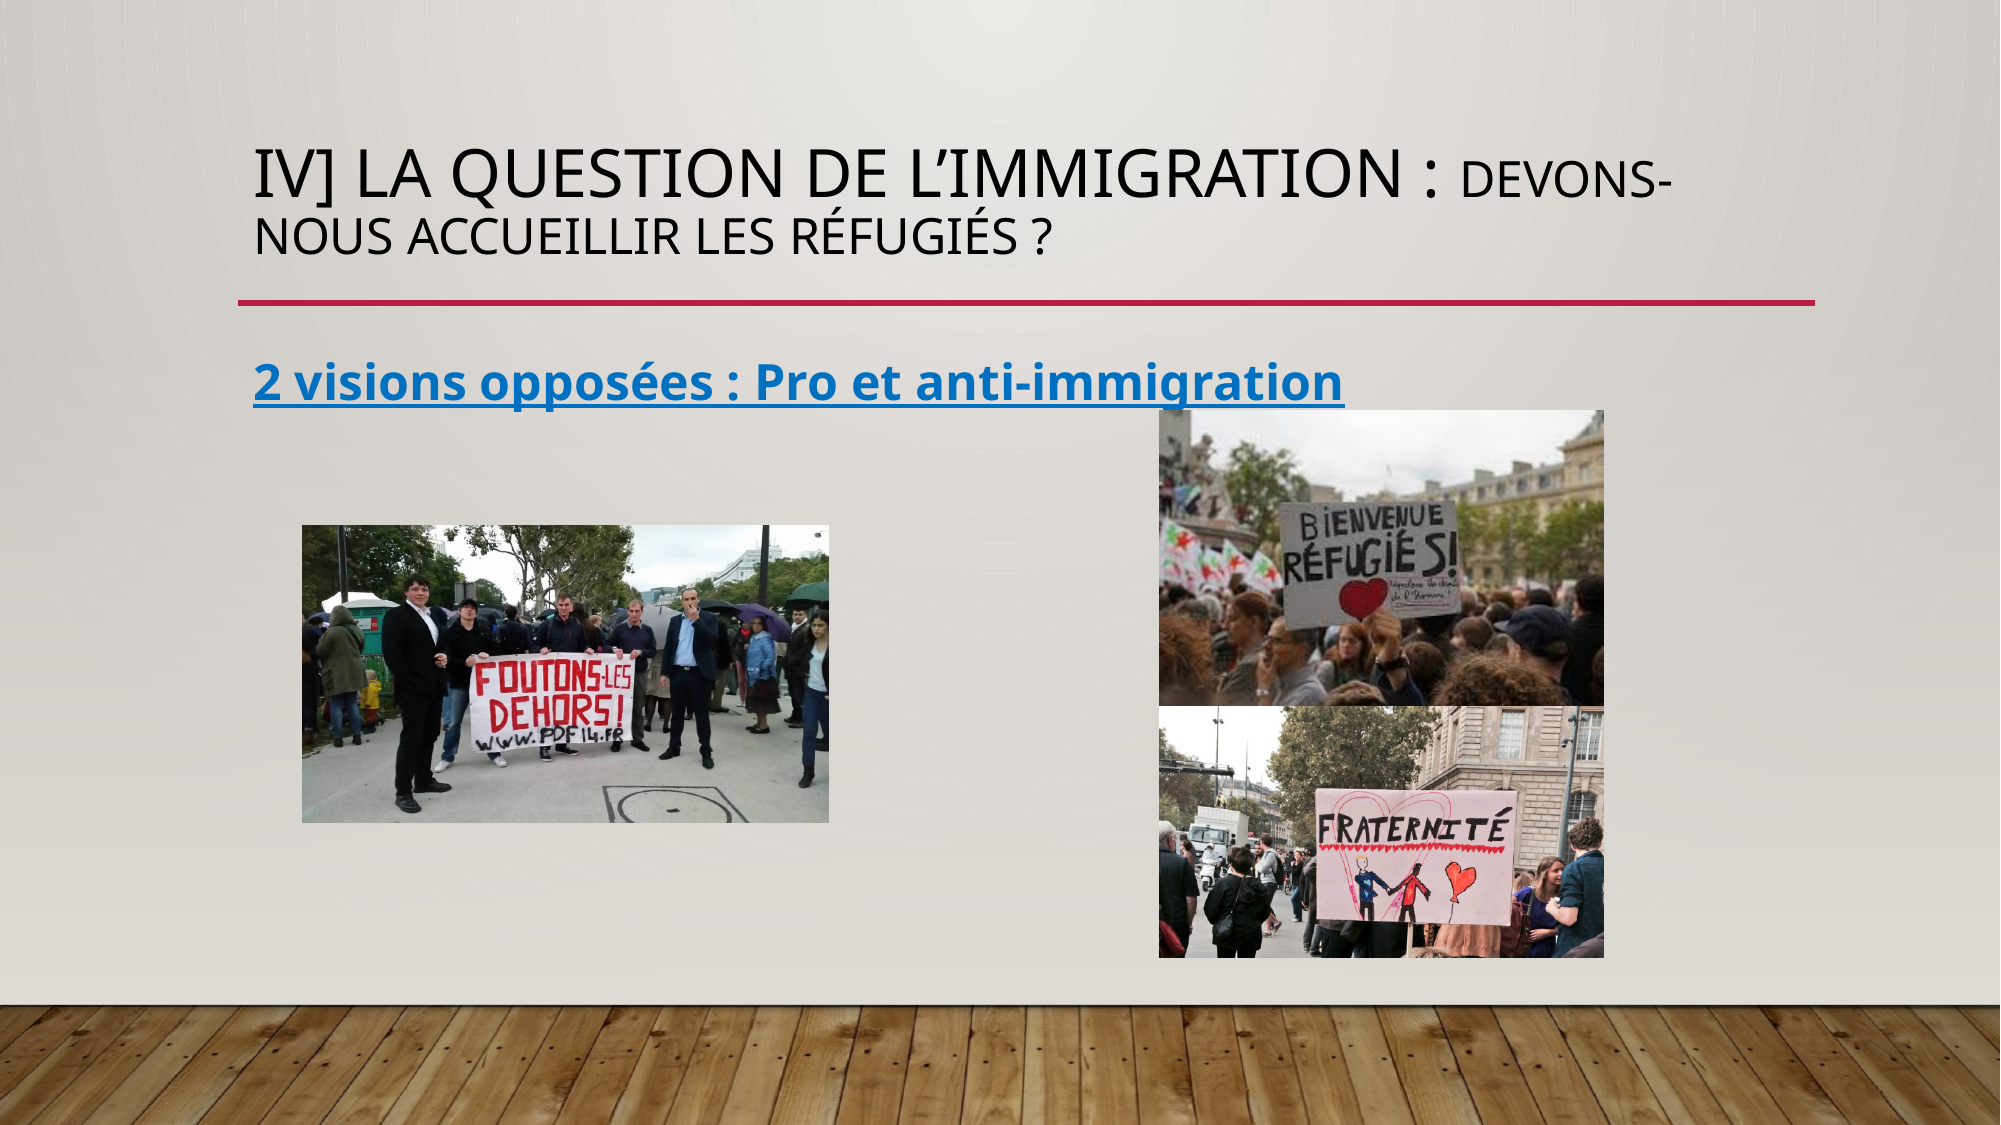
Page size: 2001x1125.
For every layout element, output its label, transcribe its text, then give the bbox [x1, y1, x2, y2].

text_box [1025, 304, 1967, 409]
title IV] la question de l’immigration : devons-nous accueillir les réfugiés ? [238, 131, 1814, 305]
list 2 visions opposées : Pro et anti-immigration [238, 330, 1814, 970]
picture [0, 1005, 2000, 1125]
picture [1158, 409, 1605, 958]
picture [301, 525, 830, 823]
